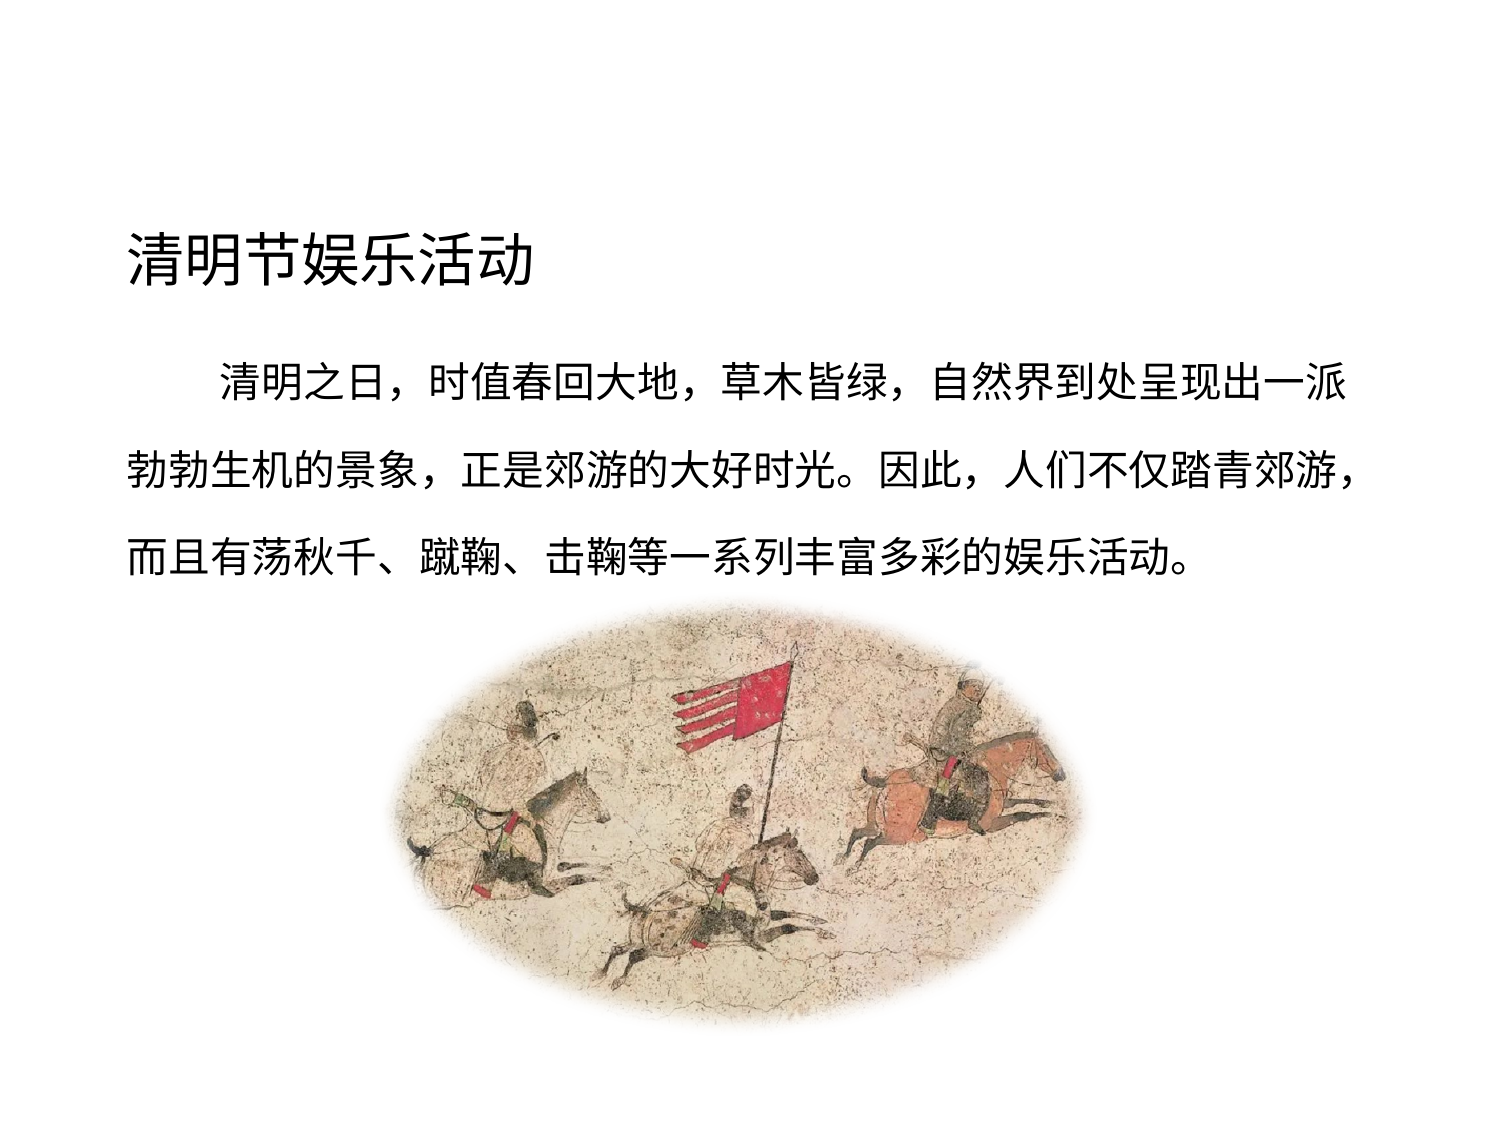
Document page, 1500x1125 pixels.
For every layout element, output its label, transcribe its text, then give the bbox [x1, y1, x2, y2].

picture [377, 591, 1099, 1037]
text_box 清明节娱乐活动 清明之日，时值春回大地，草木皆绿，自然界到处呈现出一派勃勃生机的景象，正是郊游的大好时光。因此，人们不仅踏青郊游，而且有荡秋千、蹴鞠、击鞠等一系列丰富多彩的娱乐活动。 [111, 215, 1364, 589]
